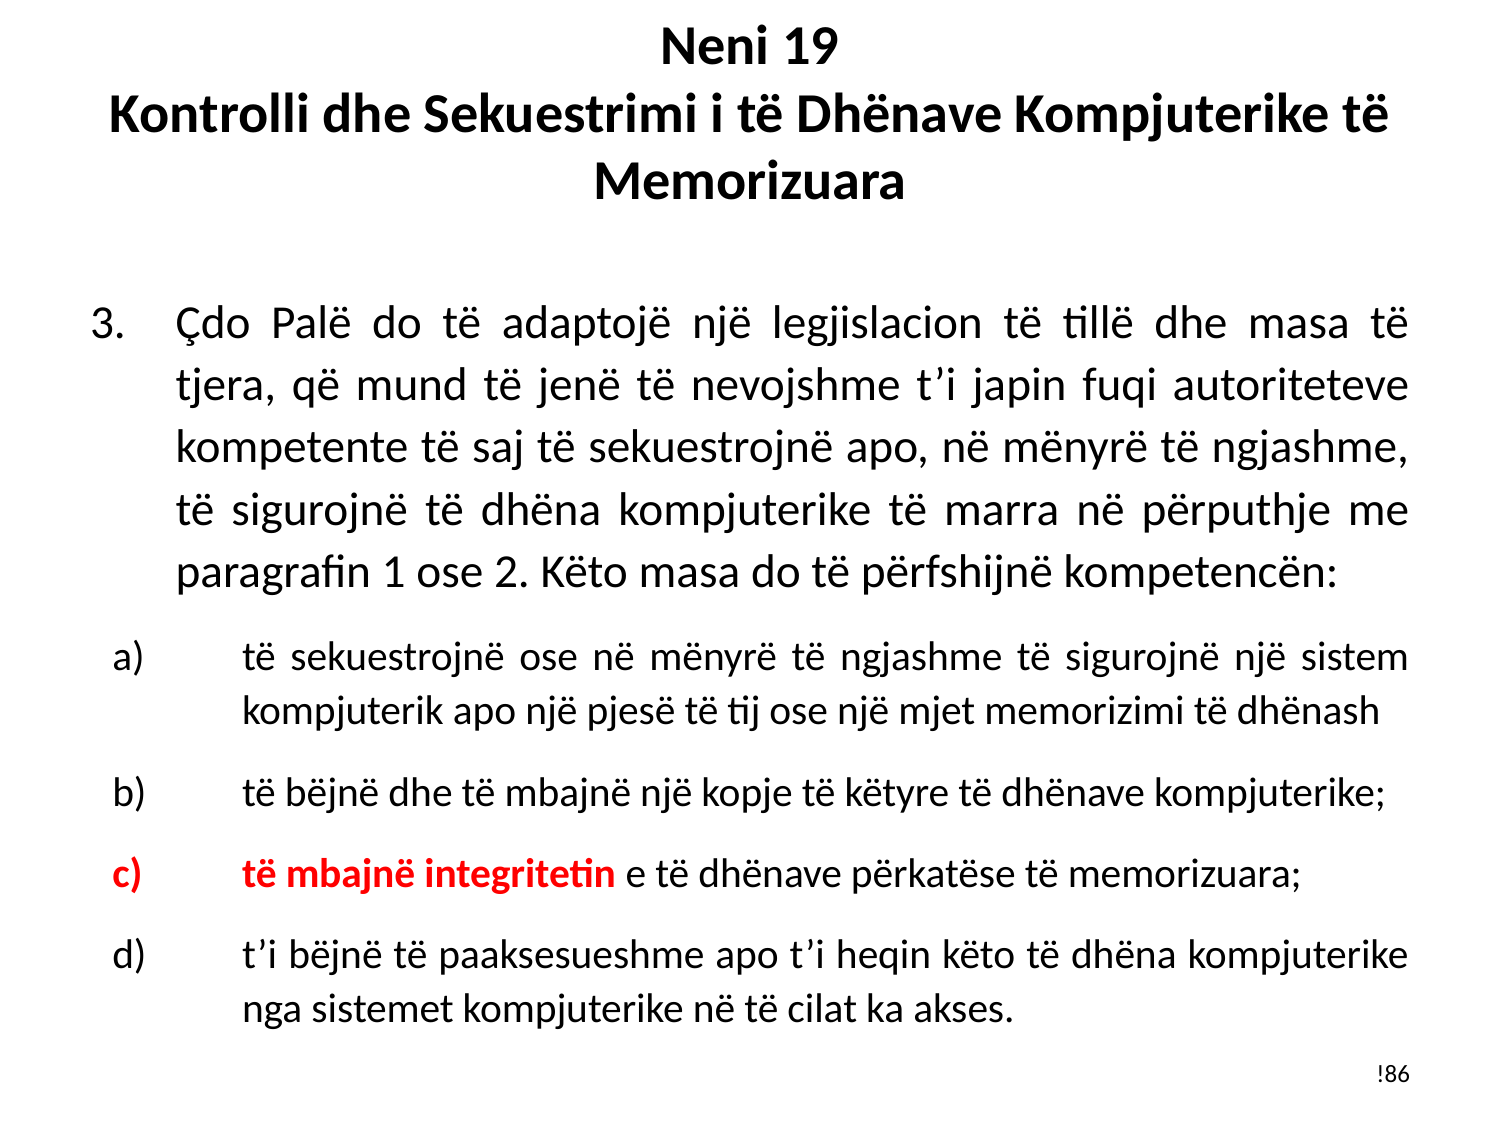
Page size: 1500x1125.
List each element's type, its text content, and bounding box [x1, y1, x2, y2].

slide_number !86 [1074, 1042, 1425, 1103]
list Çdo Palë do të adaptojë një legjislacion të tillë dhe masa të tjera, që mund të jenë të nevojshme t’i japin fuqi autoriteteve kompetente të saj të sekuestrojnë apo, në mënyrë të ngjashme, të sigurojnë të dhëna kompjuterike të marra në përputhje me paragrafin 1 ose 2. Këto masa do të përfshijnë kompetencën: të sekuestrojnë ose në mënyrë të ngjashme të sigurojnë një sistem kompjuterik apo një pjesë të tij ose një mjet memorizimi të dhënash të bëjnë dhe të mbajnë një kopje të këtyre të dhënave kompjuterike; të mbajnë integritetin e të dhënave përkatëse të memorizuara; t’i bëjnë të paaksesueshme apo t’i heqin këto të dhëna kompjuterike nga sistemet kompjuterike në të cilat ka akses. [74, 277, 1426, 1098]
title Neni 19 Kontrolli dhe Sekuestrimi i të Dhënave Kompjuterike të Memorizuara [74, 0, 1426, 220]
